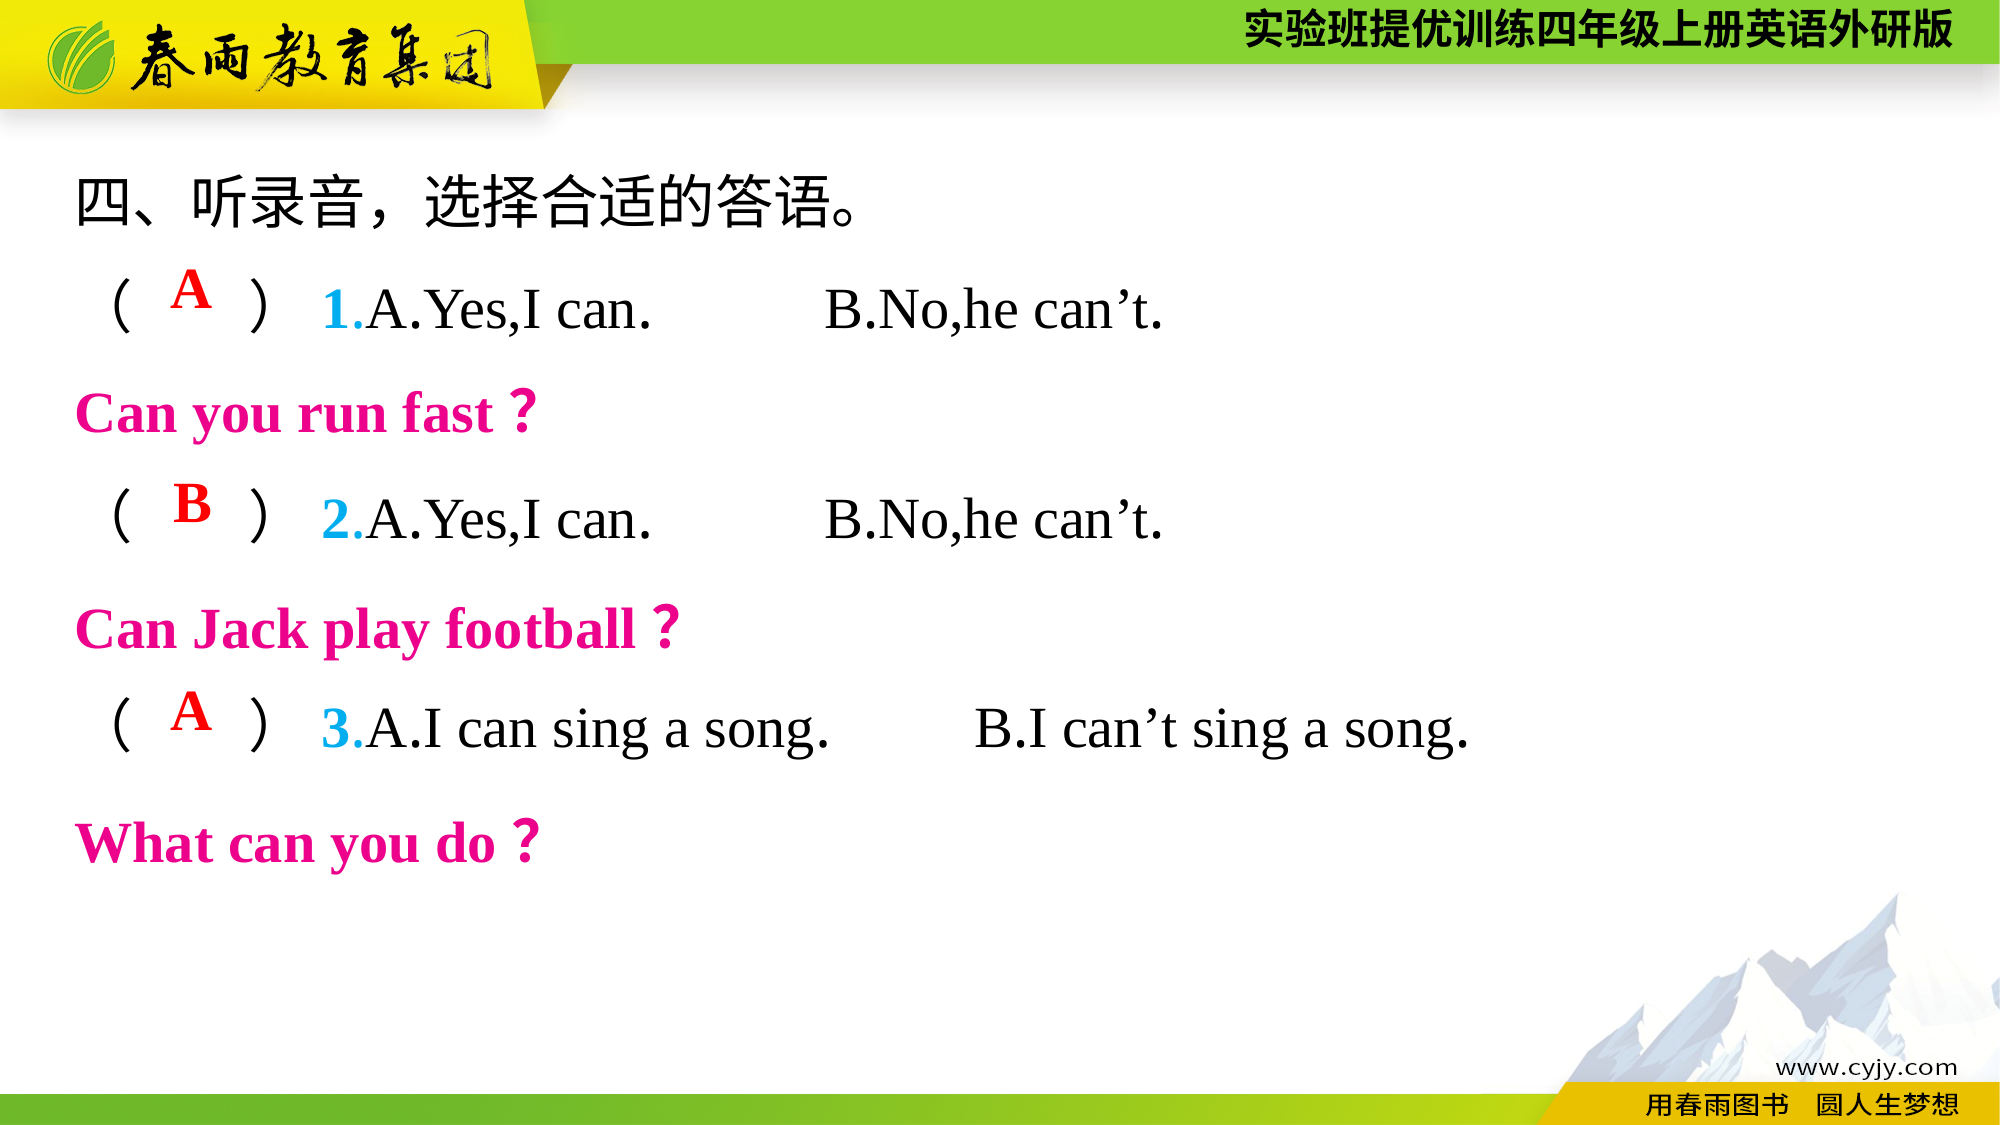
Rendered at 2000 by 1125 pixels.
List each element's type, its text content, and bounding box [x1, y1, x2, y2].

list 四、听录音，选择合适的答语。 （ ）1.A.Yes,I can. B.No,he can’t. （ ）2.A.Yes,I can. B.No,he can’t. （ ）3.A.I can sing a song. B.I can’t sing a song. [59, 668, 1944, 761]
text_box Can Jack play football？ [59, 547, 1944, 668]
text_box B [159, 456, 228, 542]
list 四、听录音，选择合适的答语。 （ ）1.A.Yes,I can. B.No,he can’t. （ ）2.A.Yes,I can. B.No,he can’t. （ ）3.A.I can sing a song. B.I can’t sing a song. [59, 452, 1944, 547]
text_box A [155, 664, 228, 750]
picture [0, 0, 2000, 1125]
text_box Can you run fast？ [59, 332, 1944, 452]
text_box What can you do？ [59, 761, 1944, 882]
text_box A [155, 243, 228, 328]
list 四、听录音，选择合适的答语。 （ ）1.A.Yes,I can. B.No,he can’t. （ ）2.A.Yes,I can. B.No,he can’t. （ ）3.A.I can sing a song. B.I can’t sing a song. [59, 122, 1944, 332]
